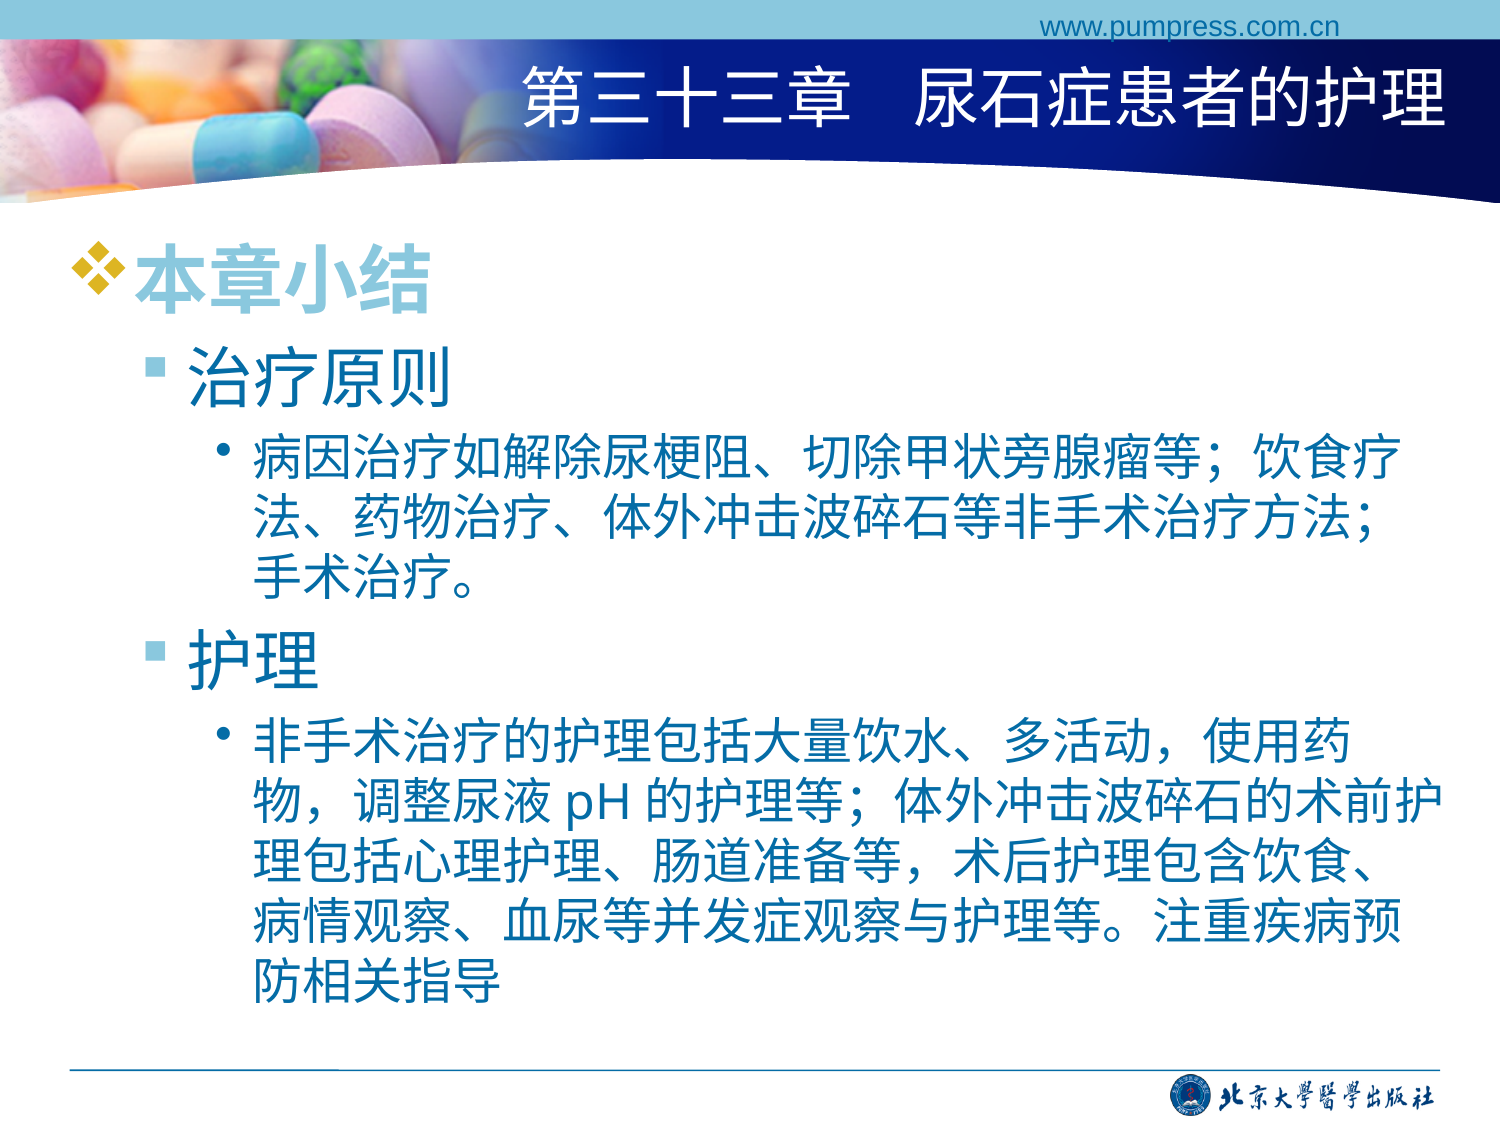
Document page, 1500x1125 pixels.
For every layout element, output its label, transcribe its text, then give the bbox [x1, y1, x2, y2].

slide_number www.pumpress.com.cn [1025, 0, 1463, 38]
list 本章小结 治疗原则 病因治疗如解除尿梗阻、切除甲状旁腺瘤等；饮食疗法、药物治疗、体外冲击波碎石等非手术治疗方法；手术治疗。 护理 非手术治疗的护理包括大量饮水、多活动，使用药物，调整尿液pH的护理等；体外冲击波碎石的术前护理包括心理护理、肠道准备等，术后护理包含饮食、病情观察、血尿等并发症观察与护理等。注重疾病预防相关指导 [49, 224, 1463, 1026]
picture [1170, 1074, 1436, 1118]
picture [0, 40, 1500, 203]
title 第三十三章 尿石症患者的护理 [137, 49, 1463, 143]
